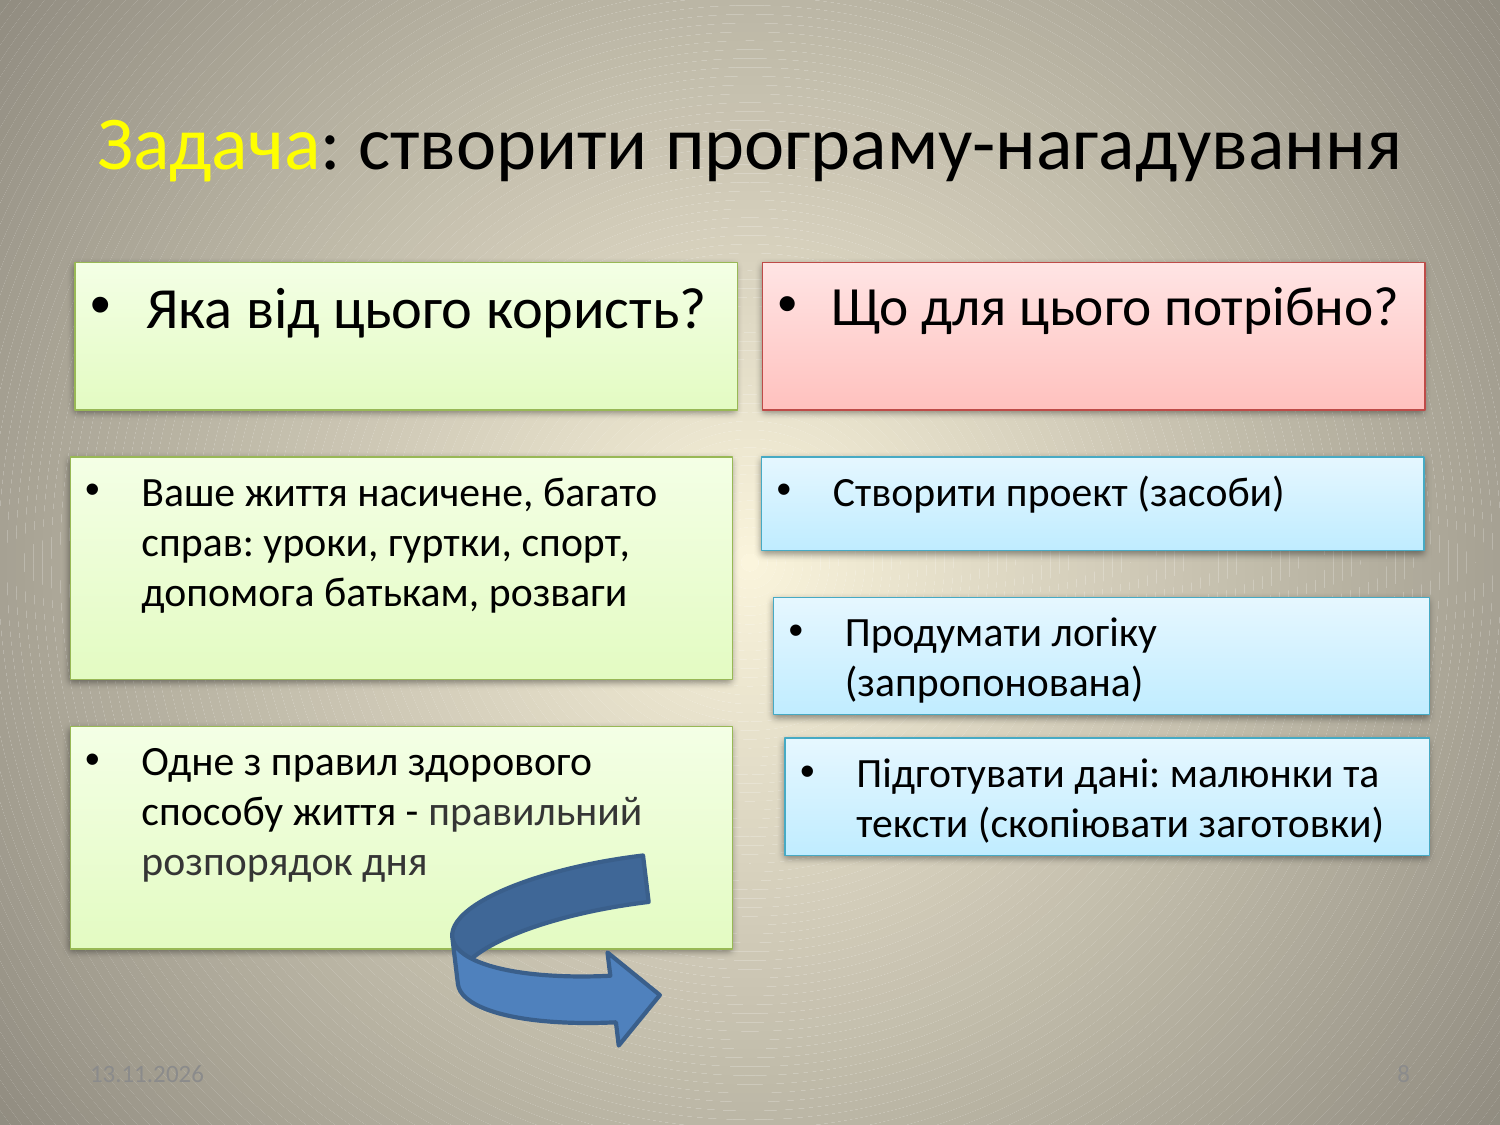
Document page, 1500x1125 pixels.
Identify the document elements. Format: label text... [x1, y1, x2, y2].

title Задача: створити програму-нагадування [75, 45, 1425, 233]
text_box [450, 853, 662, 1048]
text_box Створити проект (засоби) [761, 456, 1425, 551]
list Яка від цього користь? [74, 262, 738, 411]
text_box Ваше життя насичене, багато справ: уроки, гуртки, спорт, допомога батькам, розваги [70, 456, 733, 680]
text_box Продумати логіку (запропонована) [773, 597, 1430, 715]
slide_number 8 [1074, 1042, 1425, 1103]
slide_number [75, 1042, 425, 1103]
text_box Одне з правил здорового способу життя - правильний розпорядок дня [70, 726, 733, 950]
text_box Підготувати дані: малюнки та тексти (скопіювати заготовки) [784, 737, 1430, 856]
list Що для цього потрібно? [762, 262, 1426, 411]
